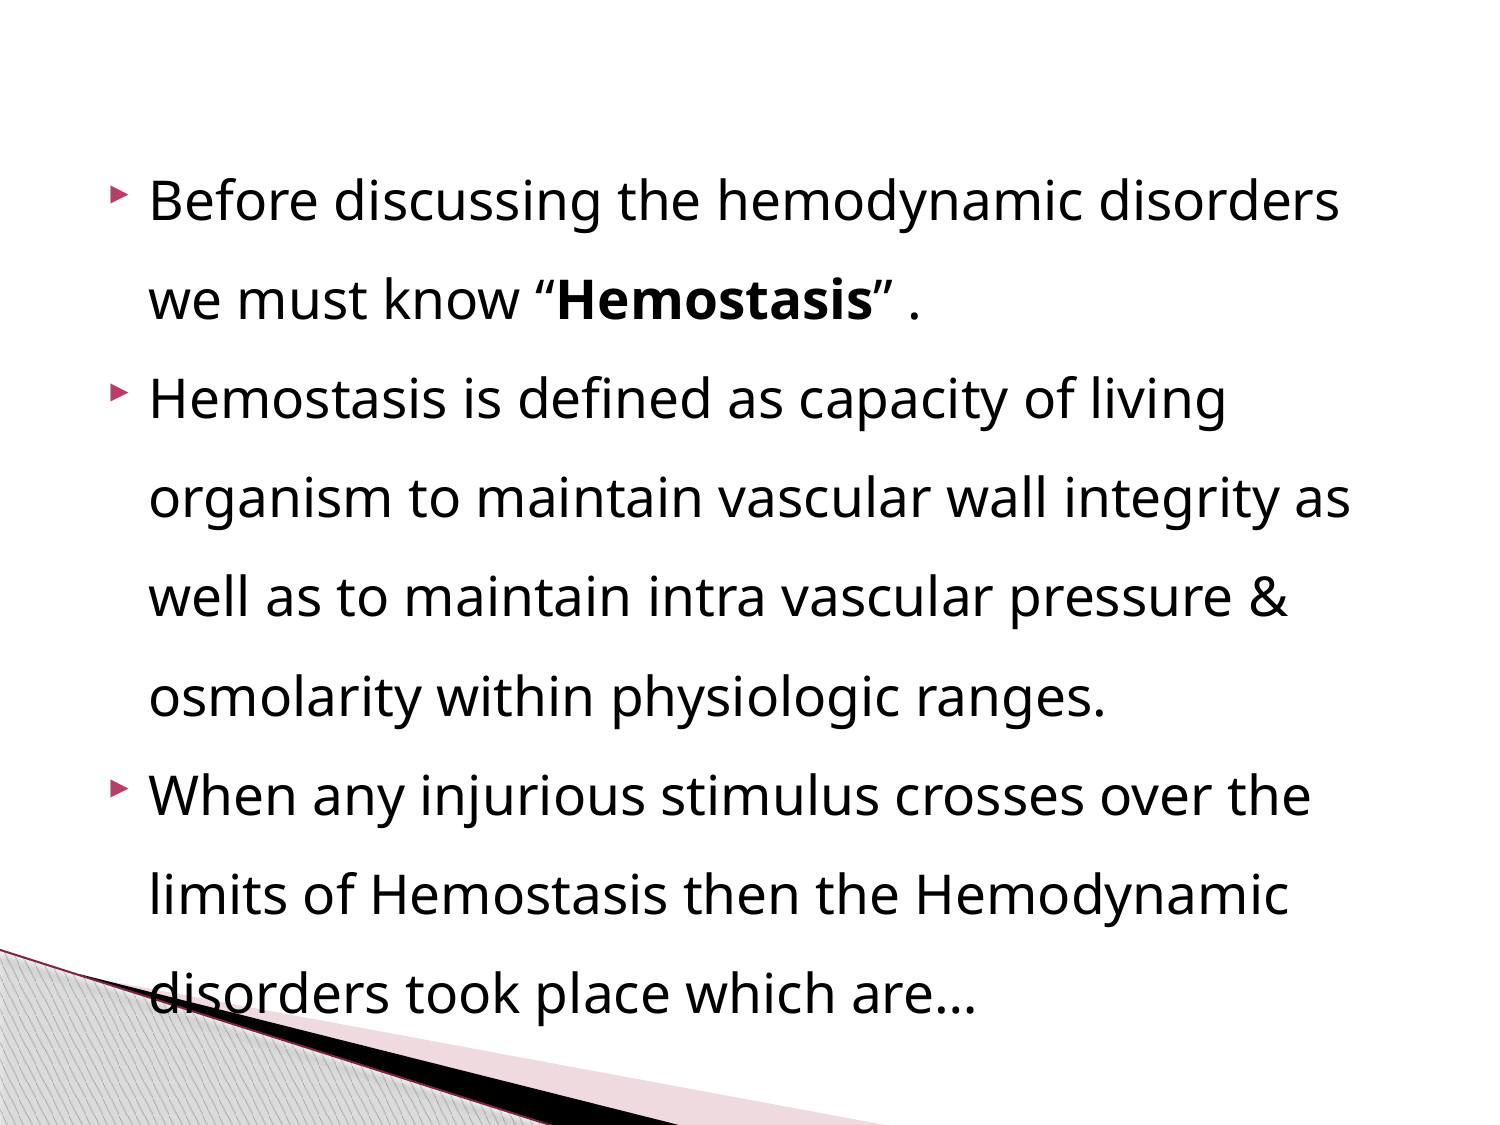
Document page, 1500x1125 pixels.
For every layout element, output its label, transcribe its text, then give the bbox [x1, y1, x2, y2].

list Before discussing the hemodynamic disorders we must know “Hemostasis” . Hemostasis is defined as capacity of living organism to maintain vascular wall integrity as well as to maintain intra vascular pressure & osmolarity within physiologic ranges. When any injurious stimulus crosses over the limits of Hemostasis then the Hemodynamic disorders took place which are… [75, 125, 1425, 1038]
